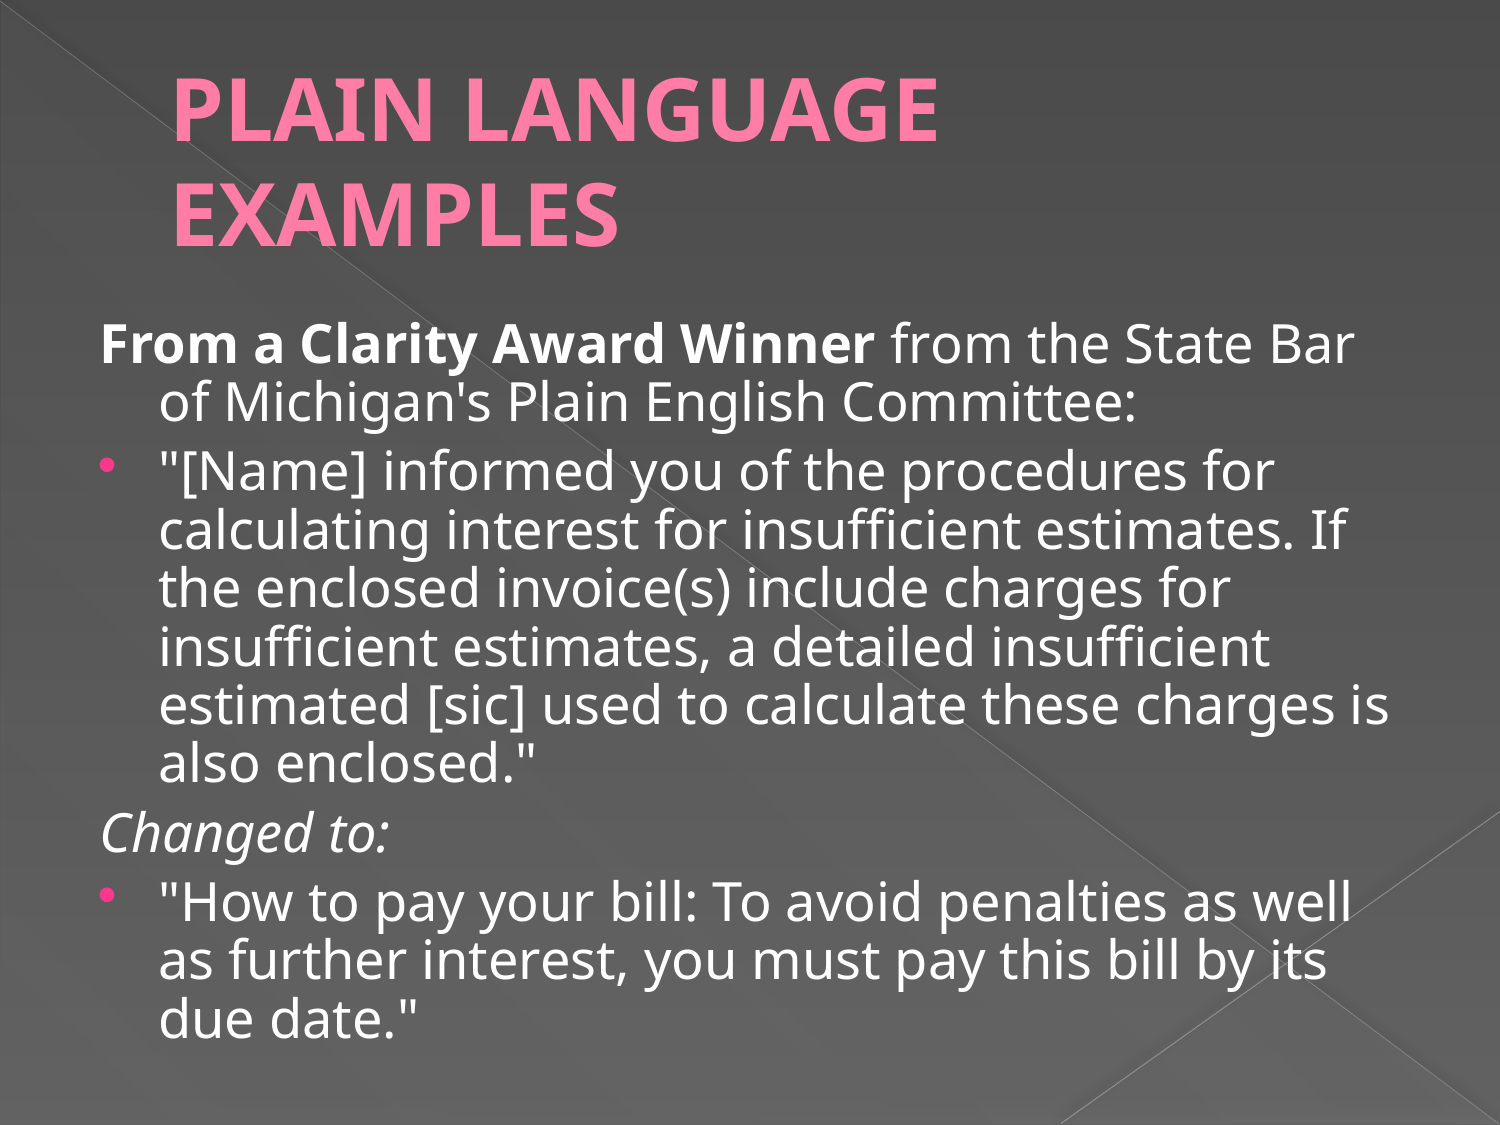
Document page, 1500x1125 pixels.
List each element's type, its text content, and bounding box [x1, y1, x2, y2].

title PLAIN LANGUAGE EXAMPLES [75, 43, 1425, 274]
list From a Clarity Award Winner from the State Bar of Michigan's Plain English Committee: "[Name] informed you of the procedures for calculating interest for insufficient estimates. If the enclosed invoice(s) include charges for insufficient estimates, a detailed insufficient estimated [sic] used to calculate these charges is also enclosed." Changed to: "How to pay your bill: To avoid penalties as well as further interest, you must pay this bill by its due date." [75, 308, 1425, 1059]
